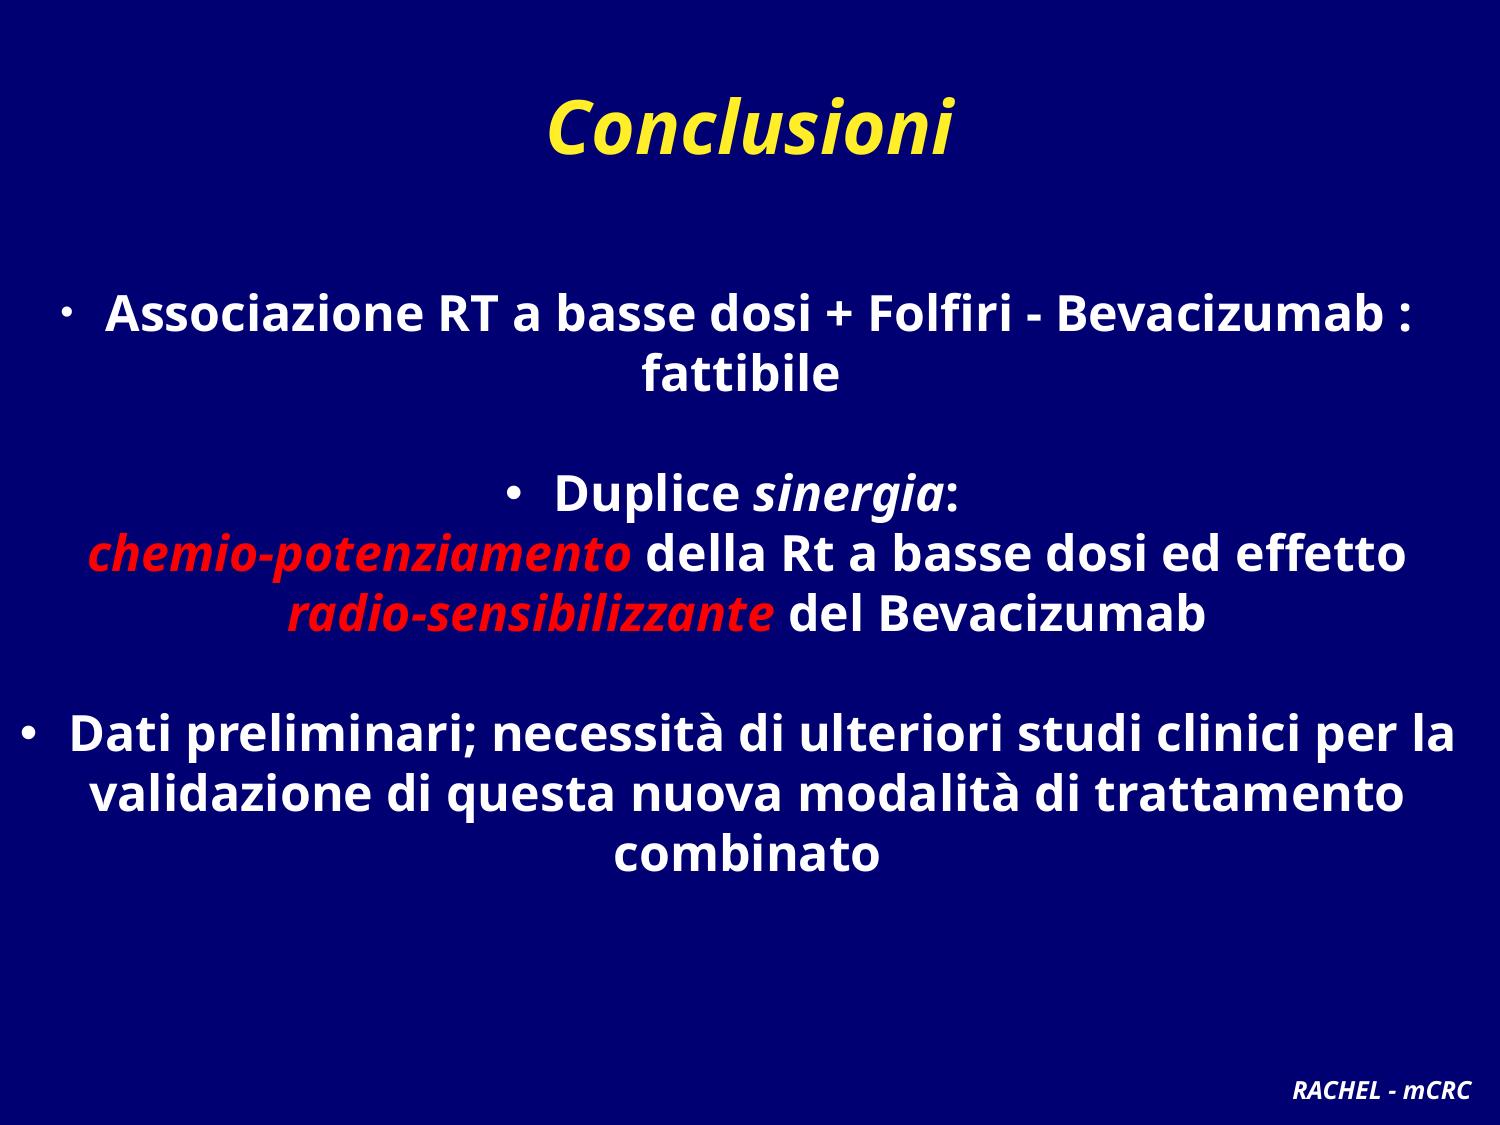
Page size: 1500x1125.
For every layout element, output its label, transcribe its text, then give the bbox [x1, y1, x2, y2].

text_box Conclusioni [0, 4, 1500, 246]
text_box RACHEL - mCRC [1198, 1066, 1487, 1112]
text_box Associazione RT a basse dosi + Folfiri - Bevacizumab : fattibile Duplice sinergia: chemio-potenziamento della Rt a basse dosi ed effetto radio-sensibilizzante del Bevacizumab Dati preliminari; necessità di ulteriori studi clinici per la validazione di questa nuova modalità di trattamento combinato [0, 274, 1496, 950]
